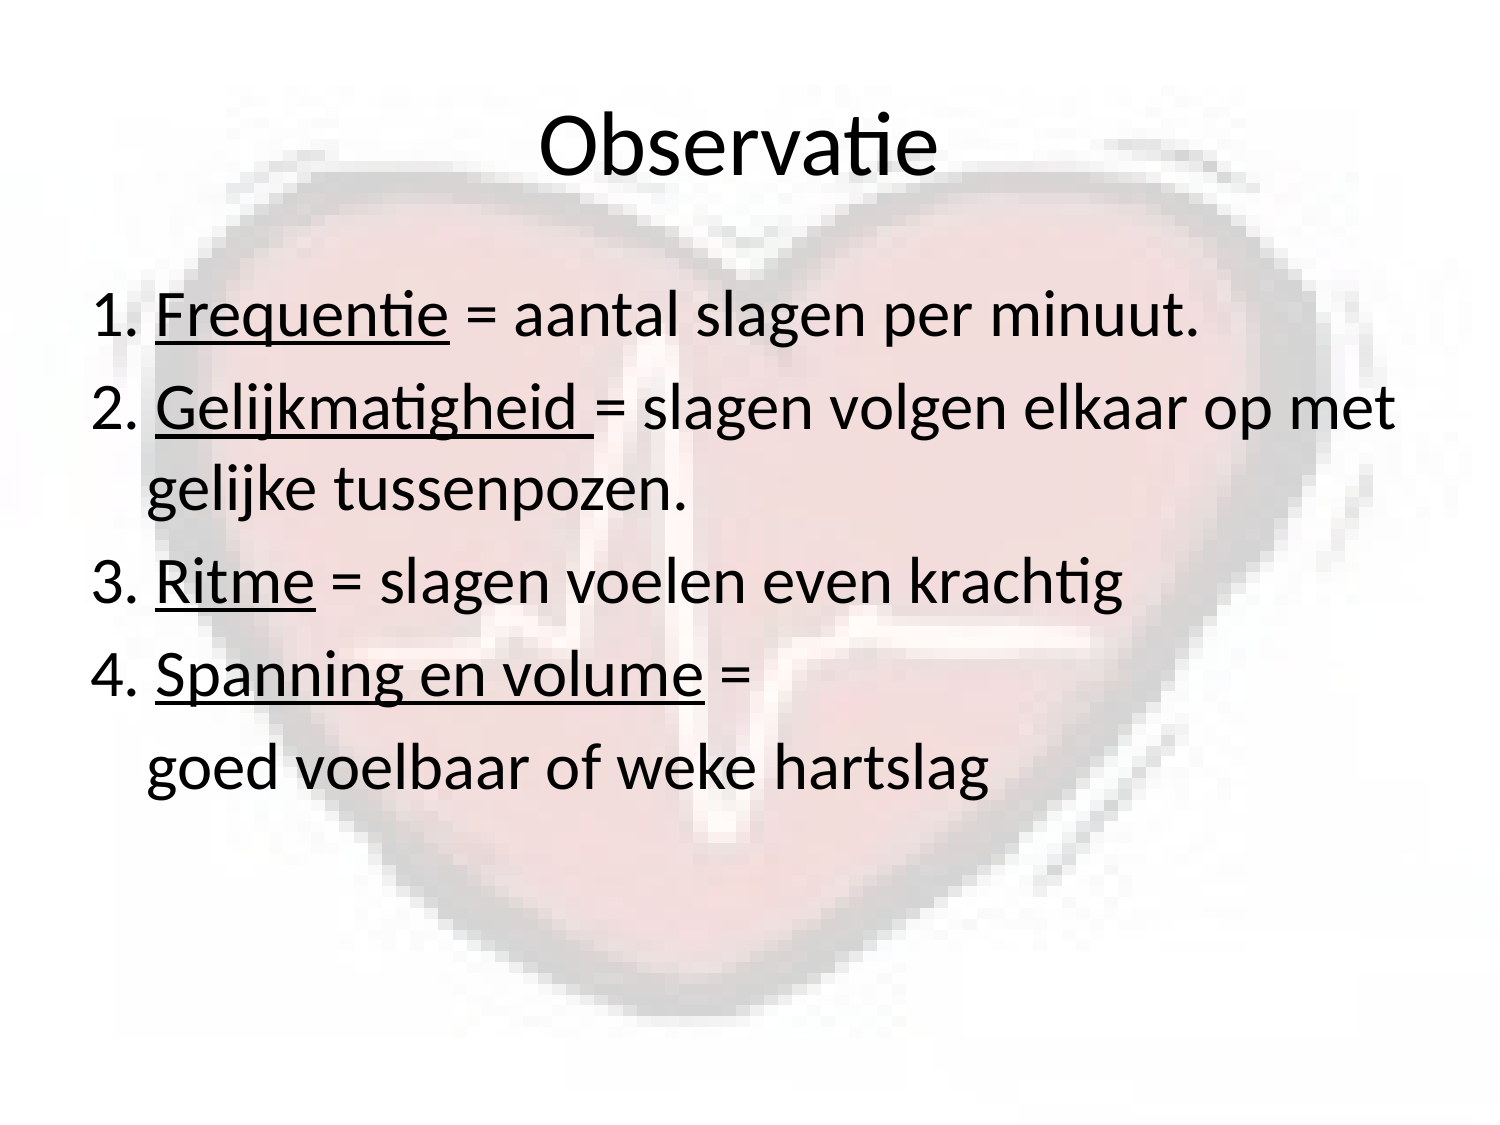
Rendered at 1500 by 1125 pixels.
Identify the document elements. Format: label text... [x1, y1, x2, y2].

list 1. Frequentie = aantal slagen per minuut. 2. Gelijkmatigheid = slagen volgen elkaar op met gelijke tussenpozen. 3. Ritme = slagen voelen even krachtig 4. Spanning en volume = goed voelbaar of weke hartslag [75, 262, 1425, 1005]
title Observatie [75, 45, 1425, 233]
